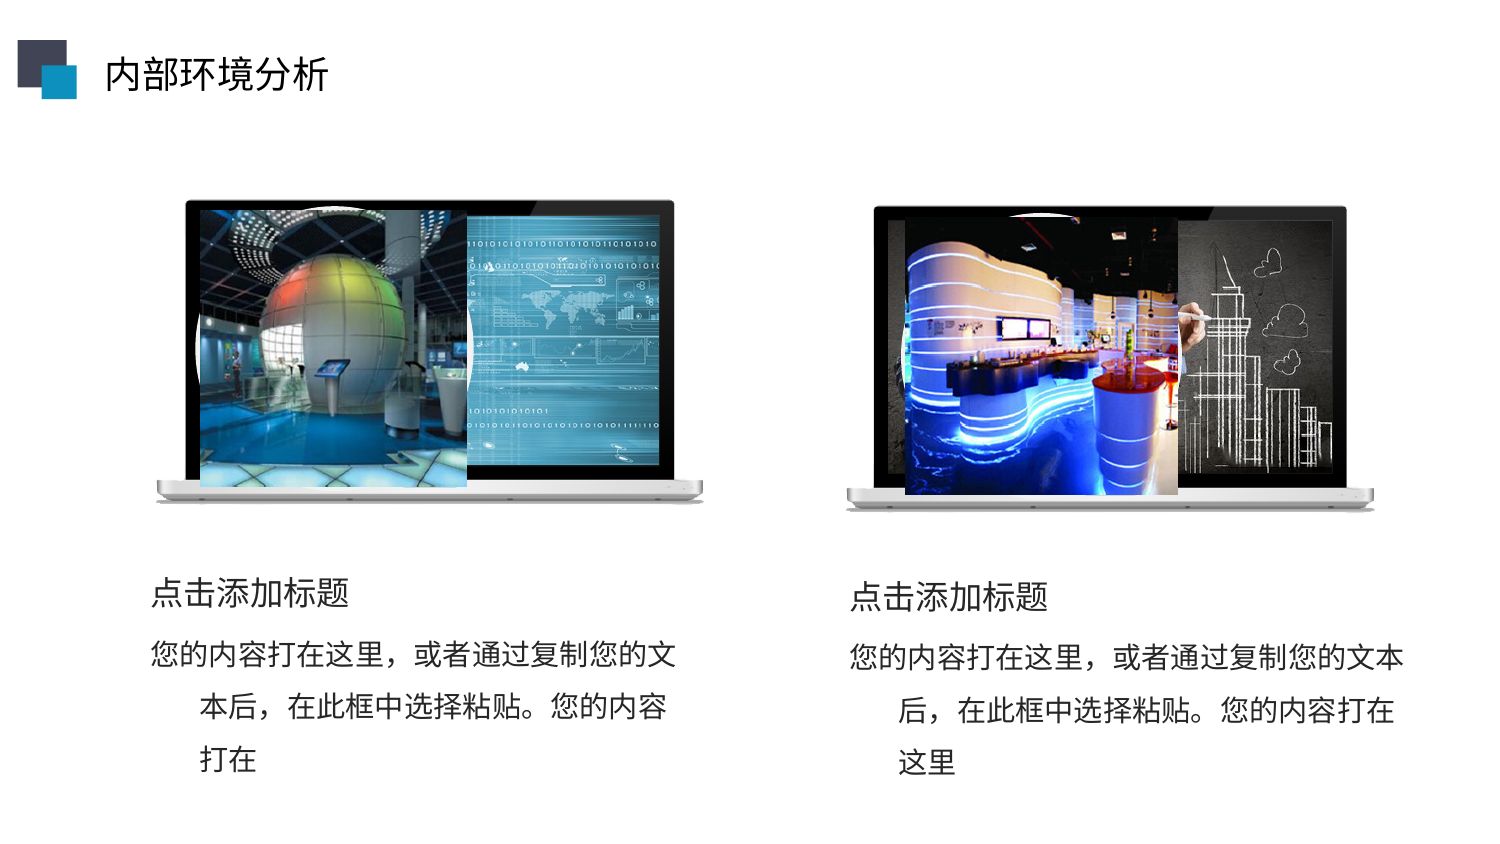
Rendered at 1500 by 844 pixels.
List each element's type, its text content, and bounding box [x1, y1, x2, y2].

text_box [199, 210, 469, 487]
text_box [144, 192, 715, 522]
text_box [905, 217, 1178, 495]
text_box 点击添加标题 您的内容打在这里，或者通过复制您的文本后，在此框中选择粘贴。您的内容打在 [135, 545, 706, 748]
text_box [834, 197, 1386, 530]
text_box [17, 40, 77, 100]
text_box 内部环境分析 [89, 43, 345, 104]
text_box 点击添加标题 您的内容打在这里，或者通过复制您的文本后，在此框中选择粘贴。您的内容打在这里 [834, 548, 1427, 810]
